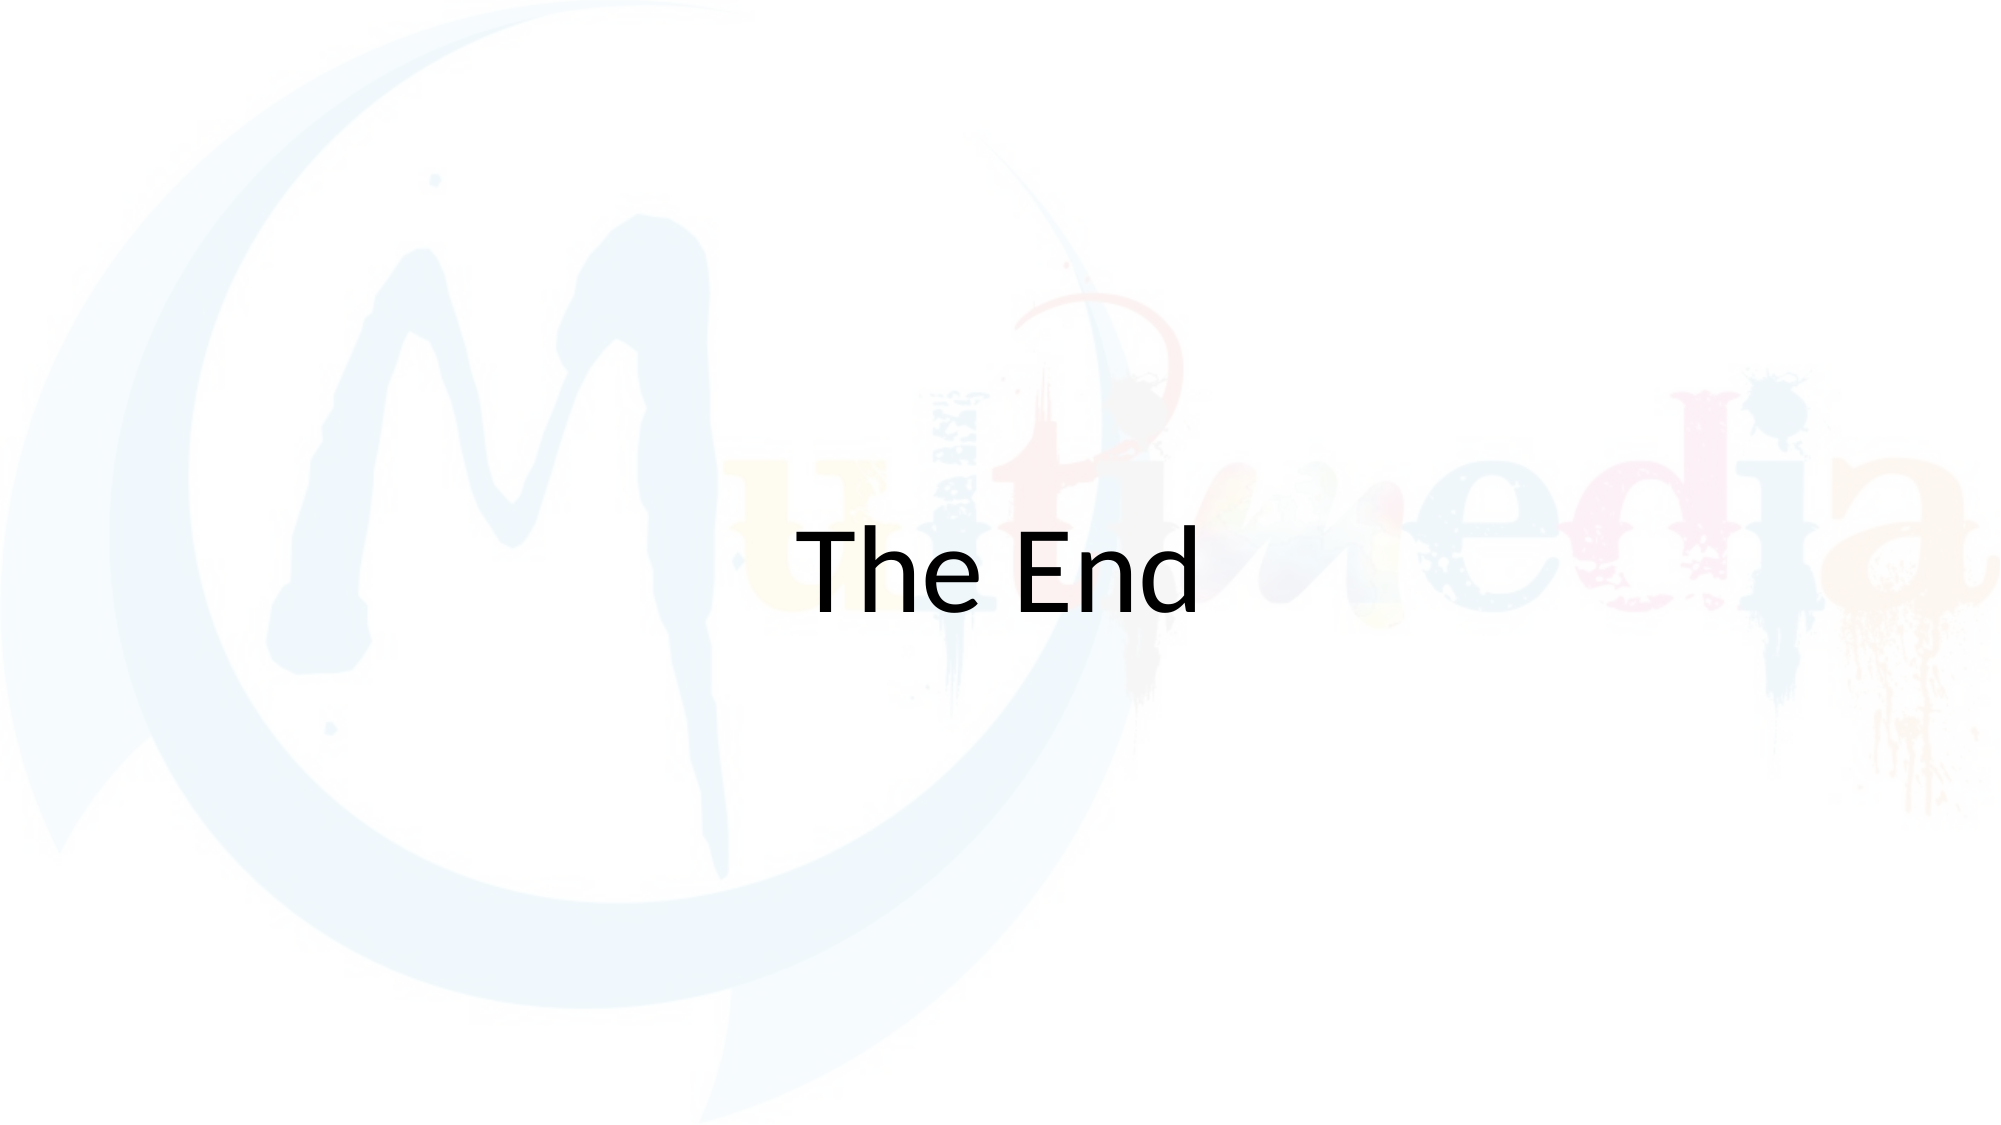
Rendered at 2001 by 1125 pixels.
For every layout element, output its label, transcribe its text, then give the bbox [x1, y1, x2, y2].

list The End [137, 250, 1863, 845]
